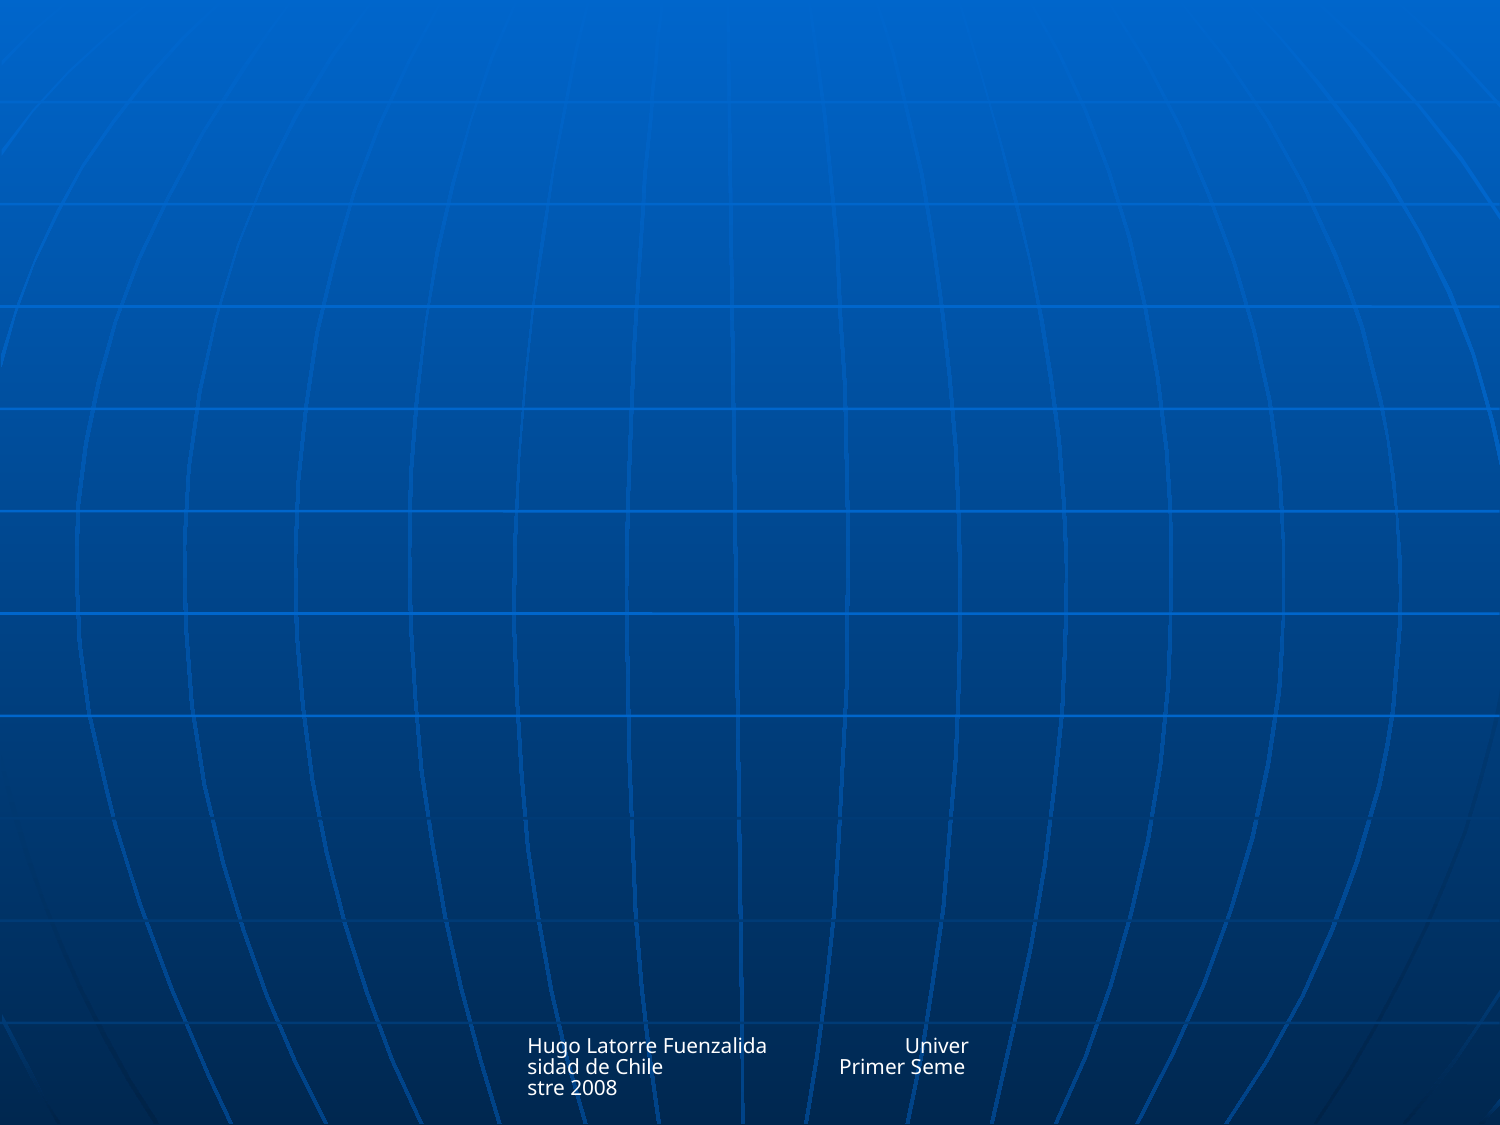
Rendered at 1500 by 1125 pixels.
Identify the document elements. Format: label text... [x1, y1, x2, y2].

footer Hugo Latorre Fuenzalida Universidad de Chile Primer Semestre 2008 [512, 1024, 988, 1101]
